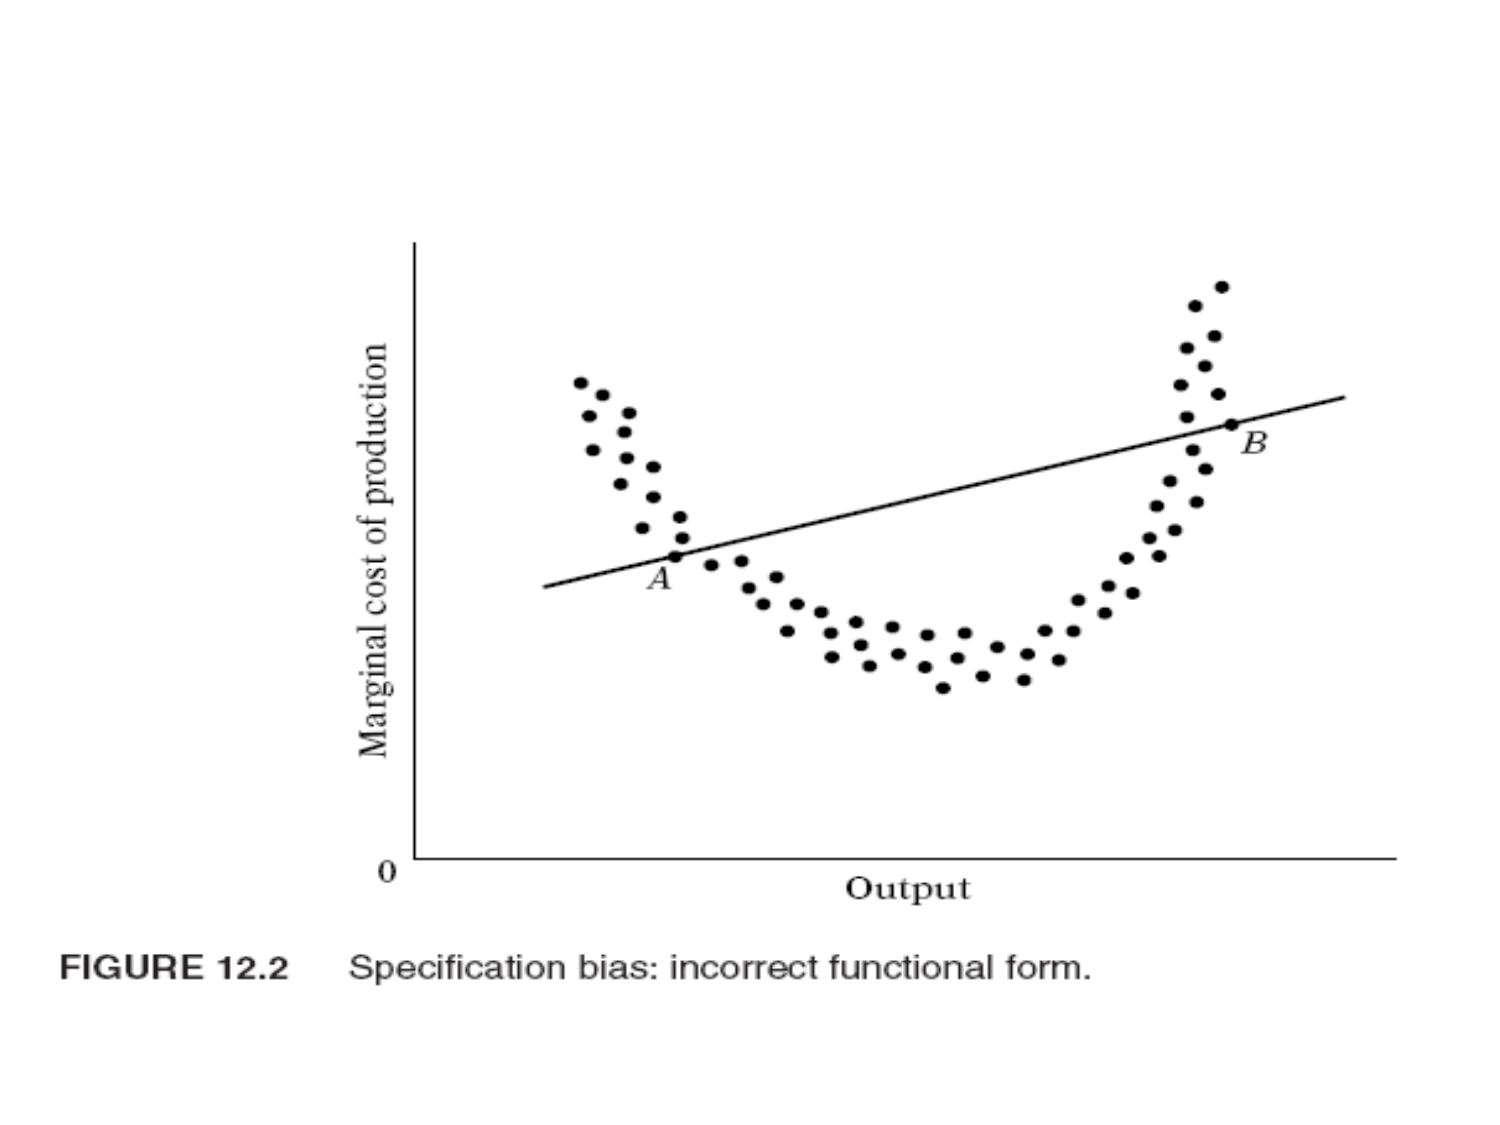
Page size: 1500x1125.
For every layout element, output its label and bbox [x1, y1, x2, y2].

list [34, 210, 1442, 997]
